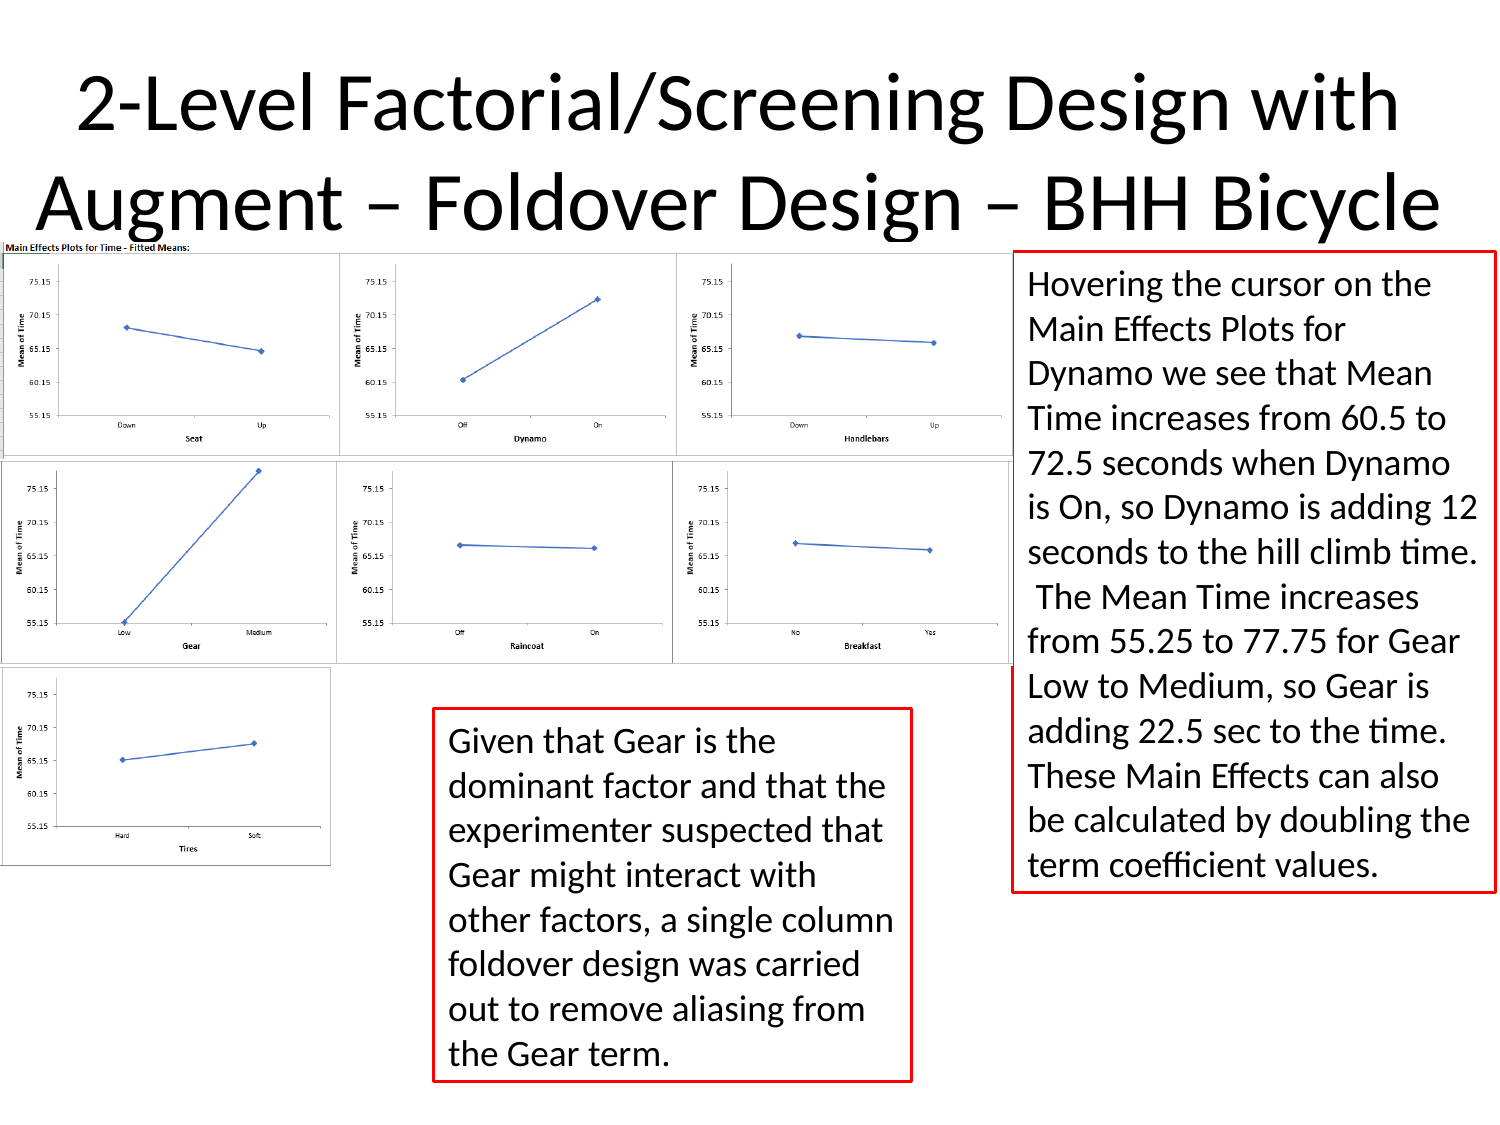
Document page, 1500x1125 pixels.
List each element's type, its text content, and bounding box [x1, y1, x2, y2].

text_box Given that Gear is the dominant factor and that the experimenter suspected that Gear might interact with other factors, a single column foldover design was carried out to remove aliasing from the Gear term. [433, 708, 912, 1082]
title 2-Level Factorial/Screening Design with Augment – Foldover Design – BHH Bicycle [0, 39, 1500, 153]
picture [0, 241, 1013, 867]
text_box Hovering the cursor on the Main Effects Plots for Dynamo we see that Mean Time increases from 60.5 to 72.5 seconds when Dynamo is On, so Dynamo is adding 12 seconds to the hill climb time. The Mean Time increases from 55.25 to 77.75 for Gear Low to Medium, so Gear is adding 22.5 sec to the time. These Main Effects can also be calculated by doubling the term coefficient values. [1012, 251, 1496, 893]
